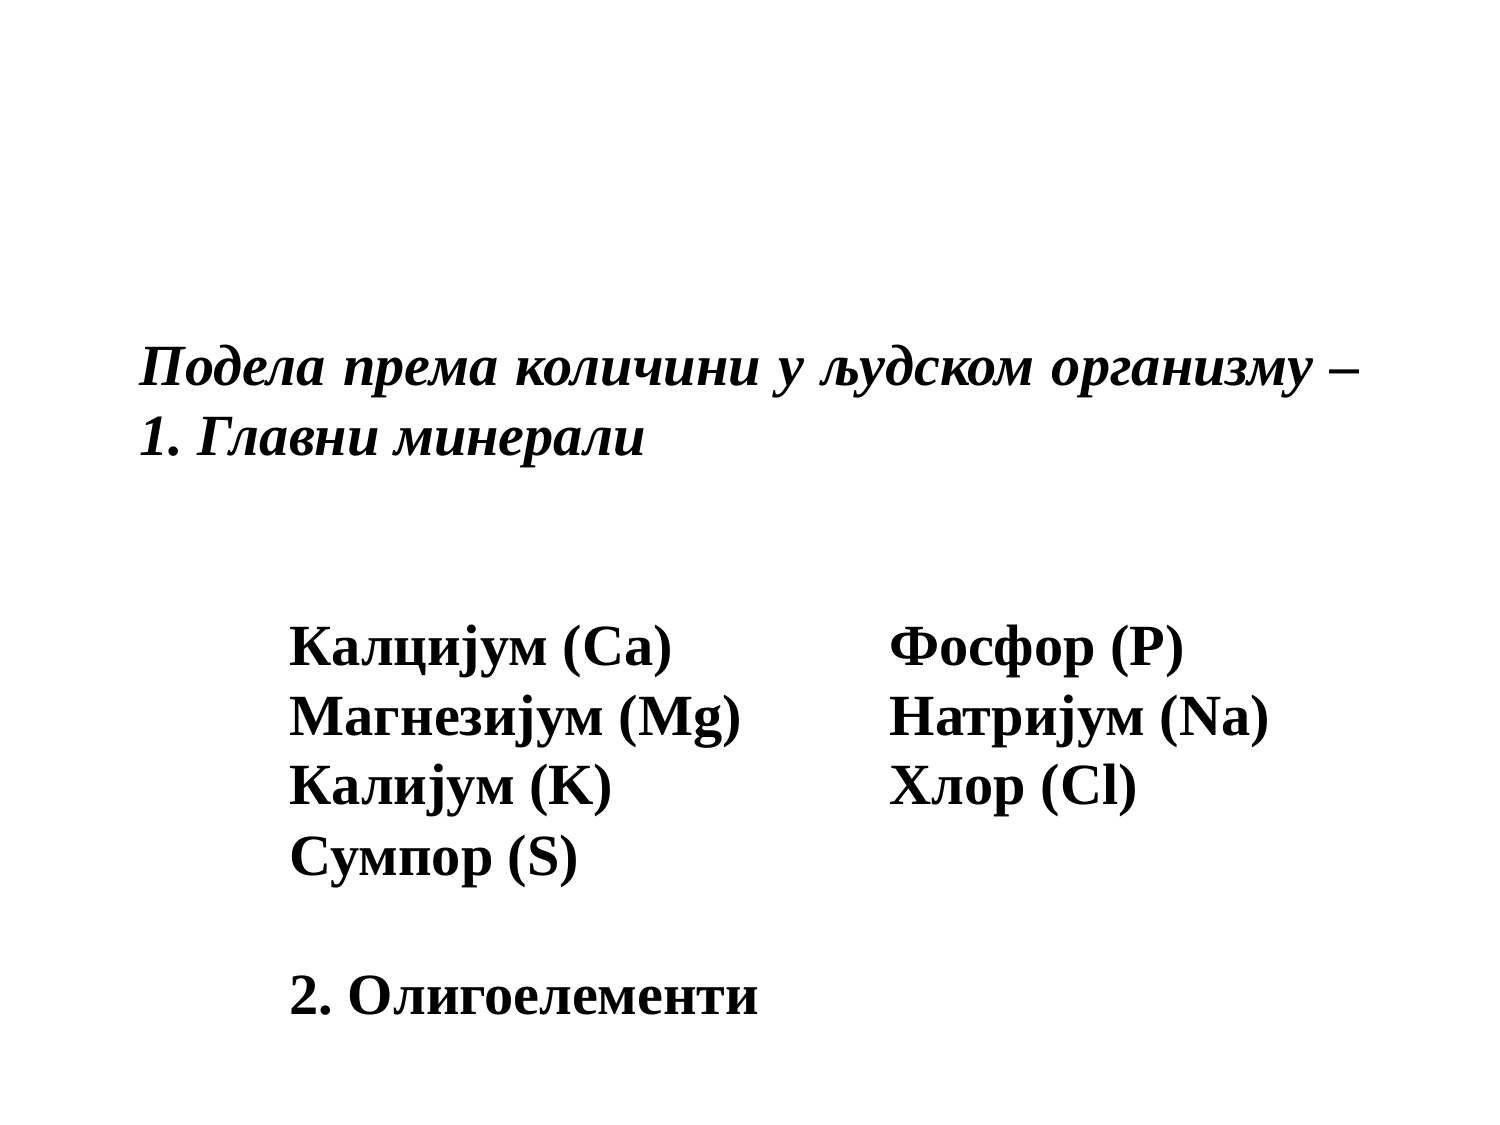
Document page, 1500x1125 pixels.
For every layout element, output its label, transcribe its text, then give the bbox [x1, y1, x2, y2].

text_box Подела према количини у људском организму – 1. Главни минерали Калцијум (Ca) Фосфoр (P) Магнезијум (Mg) Натријум (Na) Калијум (K) Хлор (Cl) Сумпор (S) 2. Олигоелементи [125, 319, 1375, 1034]
